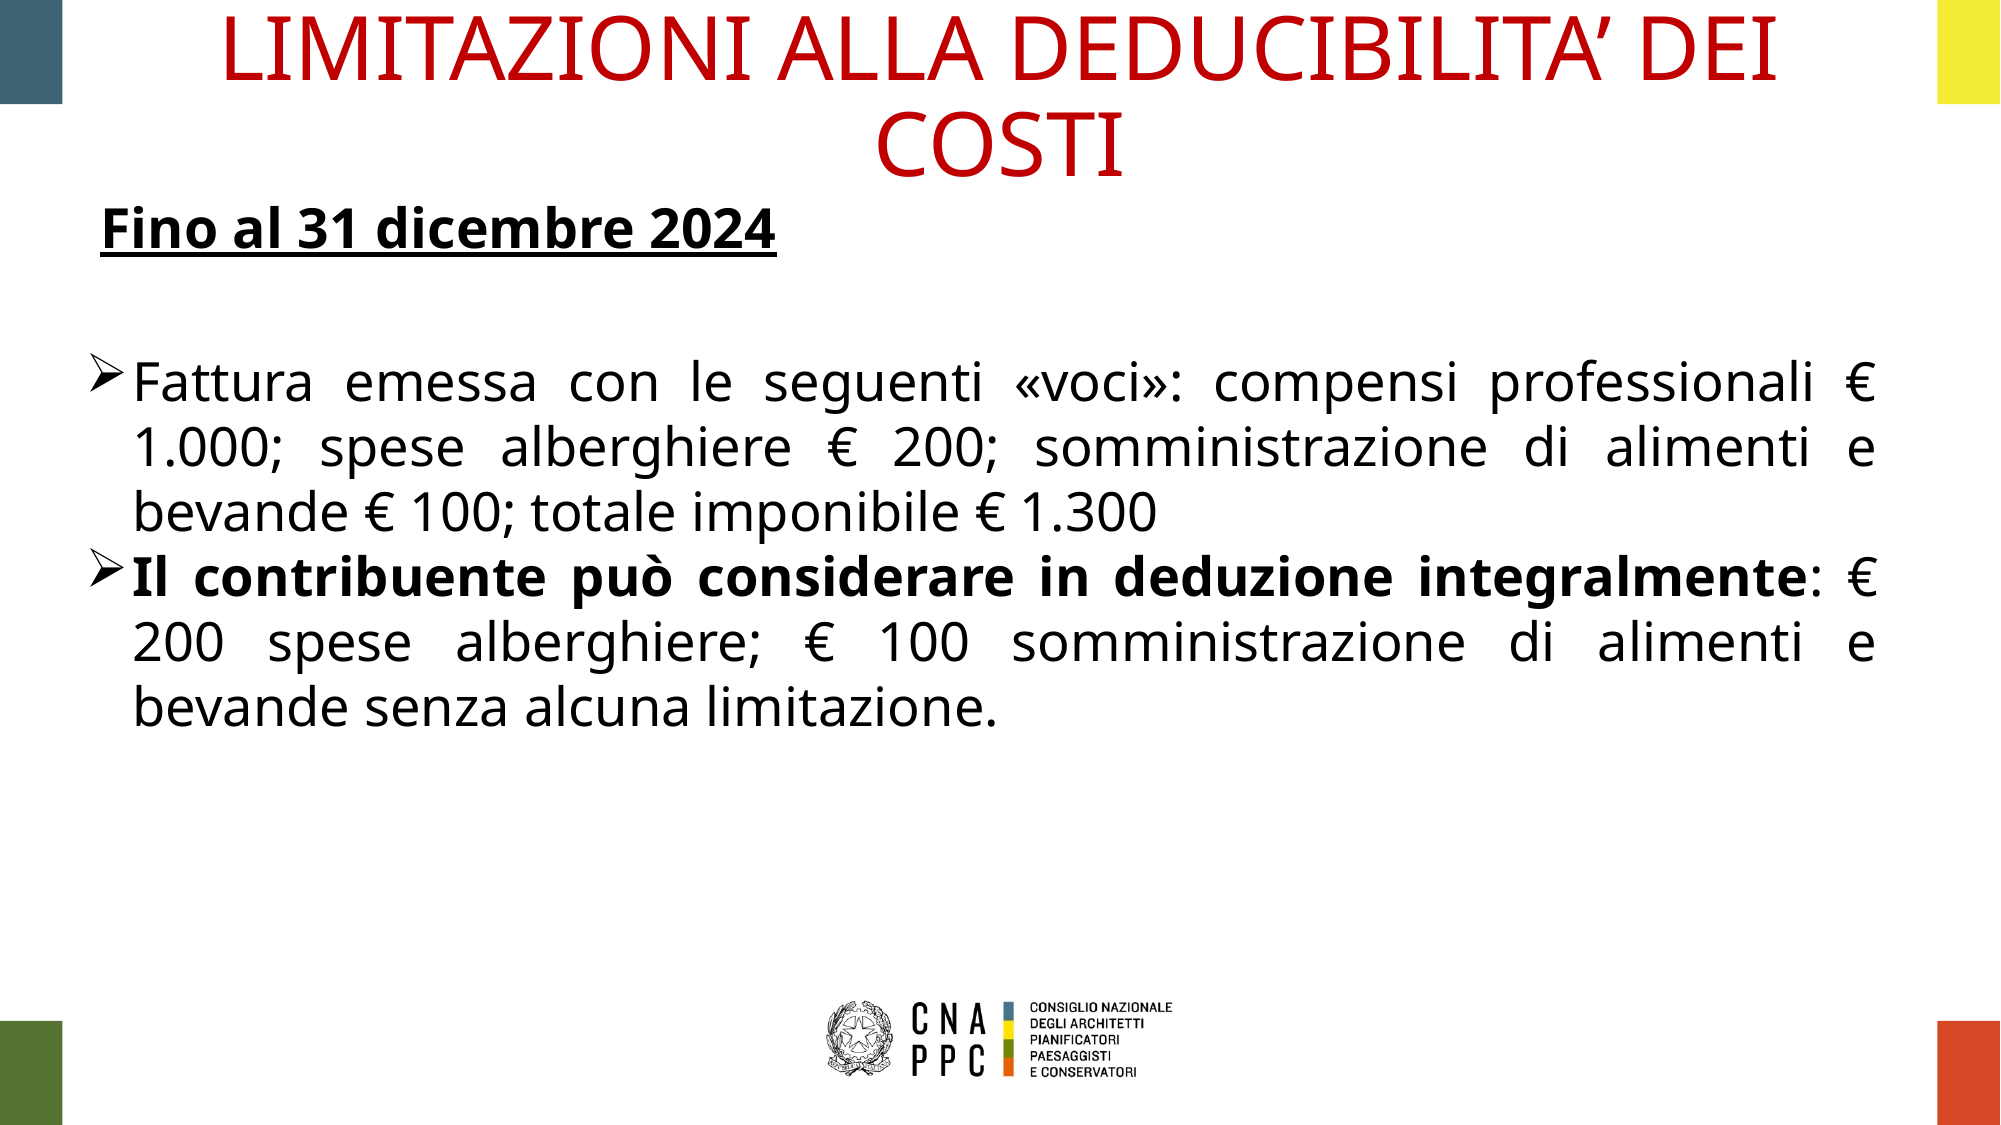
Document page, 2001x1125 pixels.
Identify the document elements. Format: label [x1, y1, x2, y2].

text_box [0, 0, 2000, 1125]
